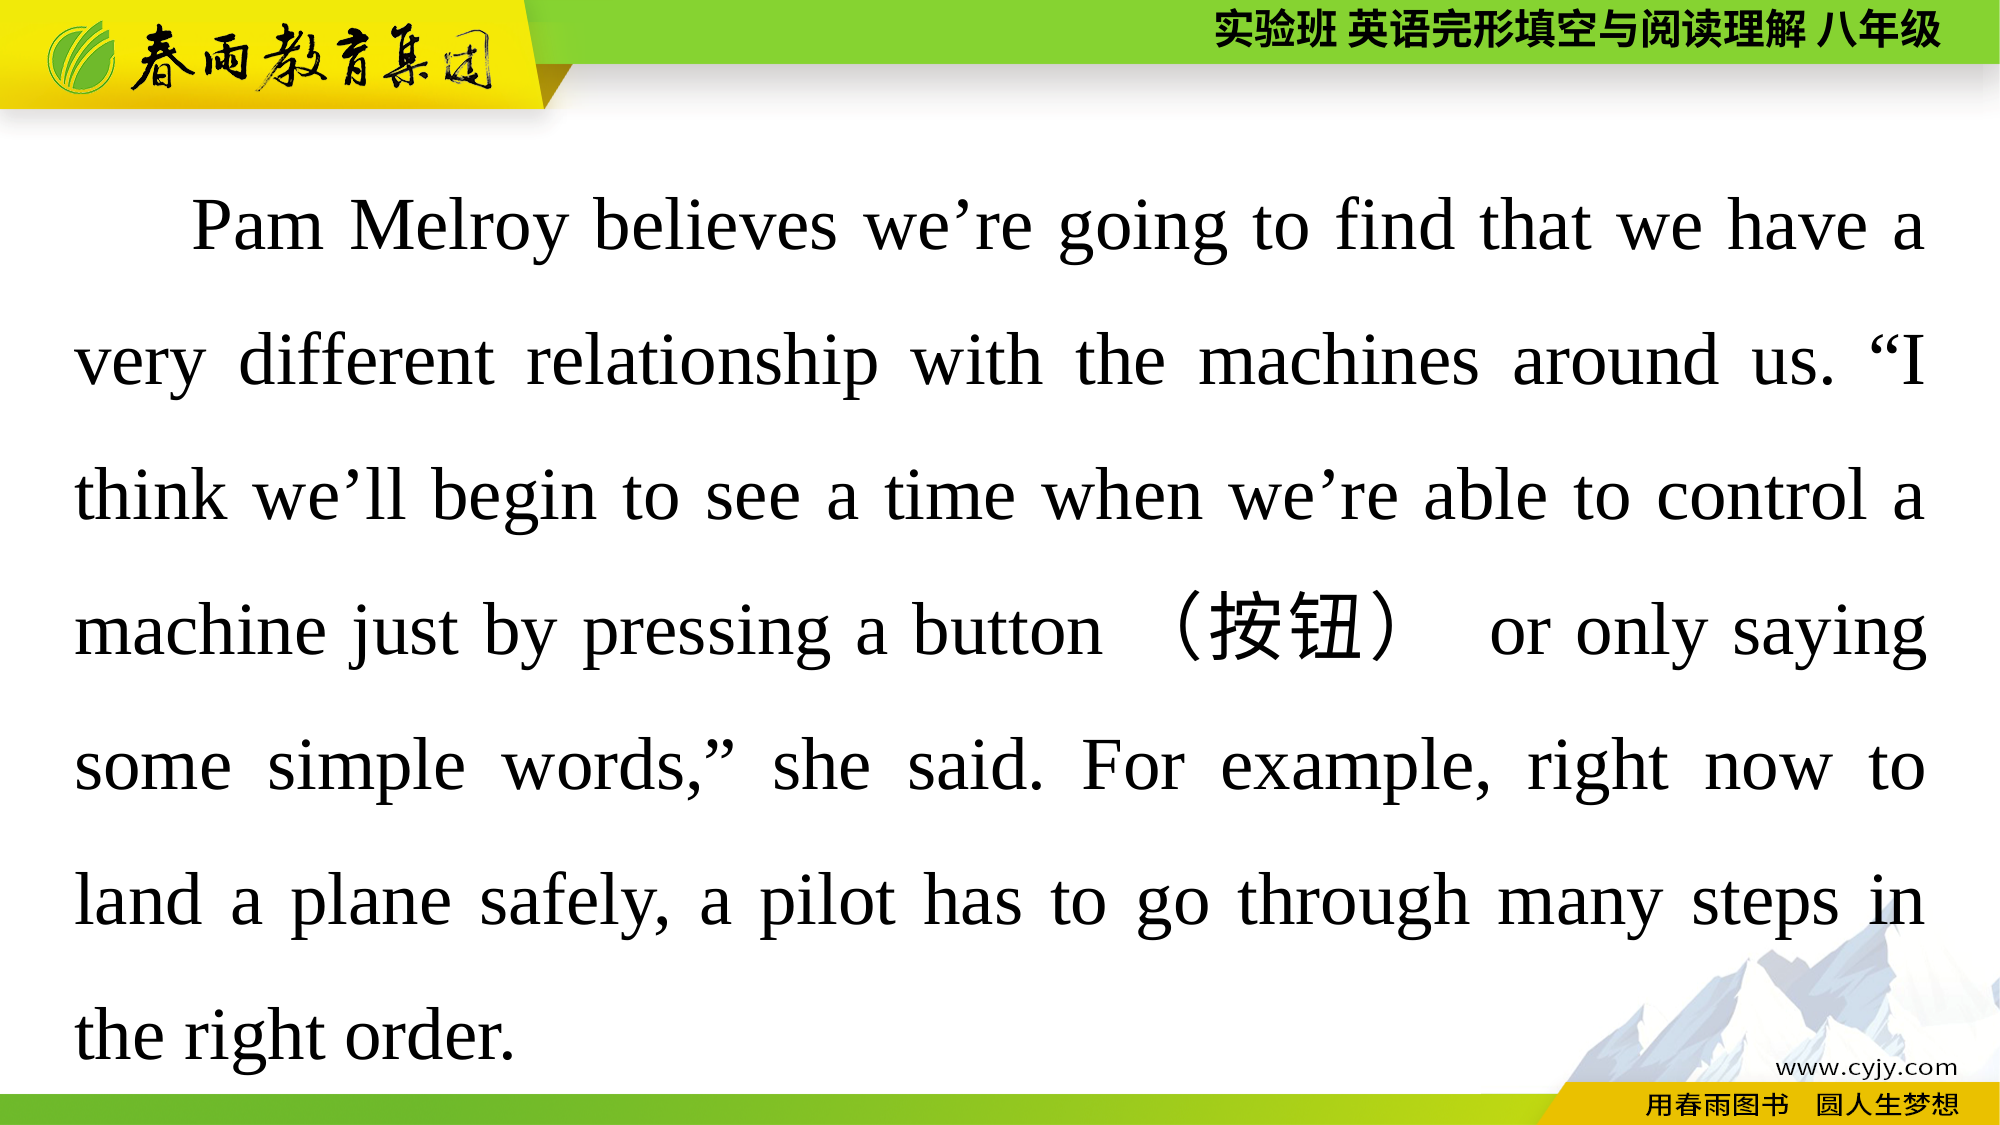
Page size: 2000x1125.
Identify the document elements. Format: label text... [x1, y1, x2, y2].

picture [0, 0, 2000, 1125]
list Pam Melroy believes we’re going to find that we have a very different relationship with the machines around us. “I think we’ll begin to see a time when we’re able to control a machine just by pressing a button（按钮） or only saying some simple words,” she said. For example, right now to land a plane safely, a pilot has to go through many steps in the right order. [59, 122, 1944, 1076]
